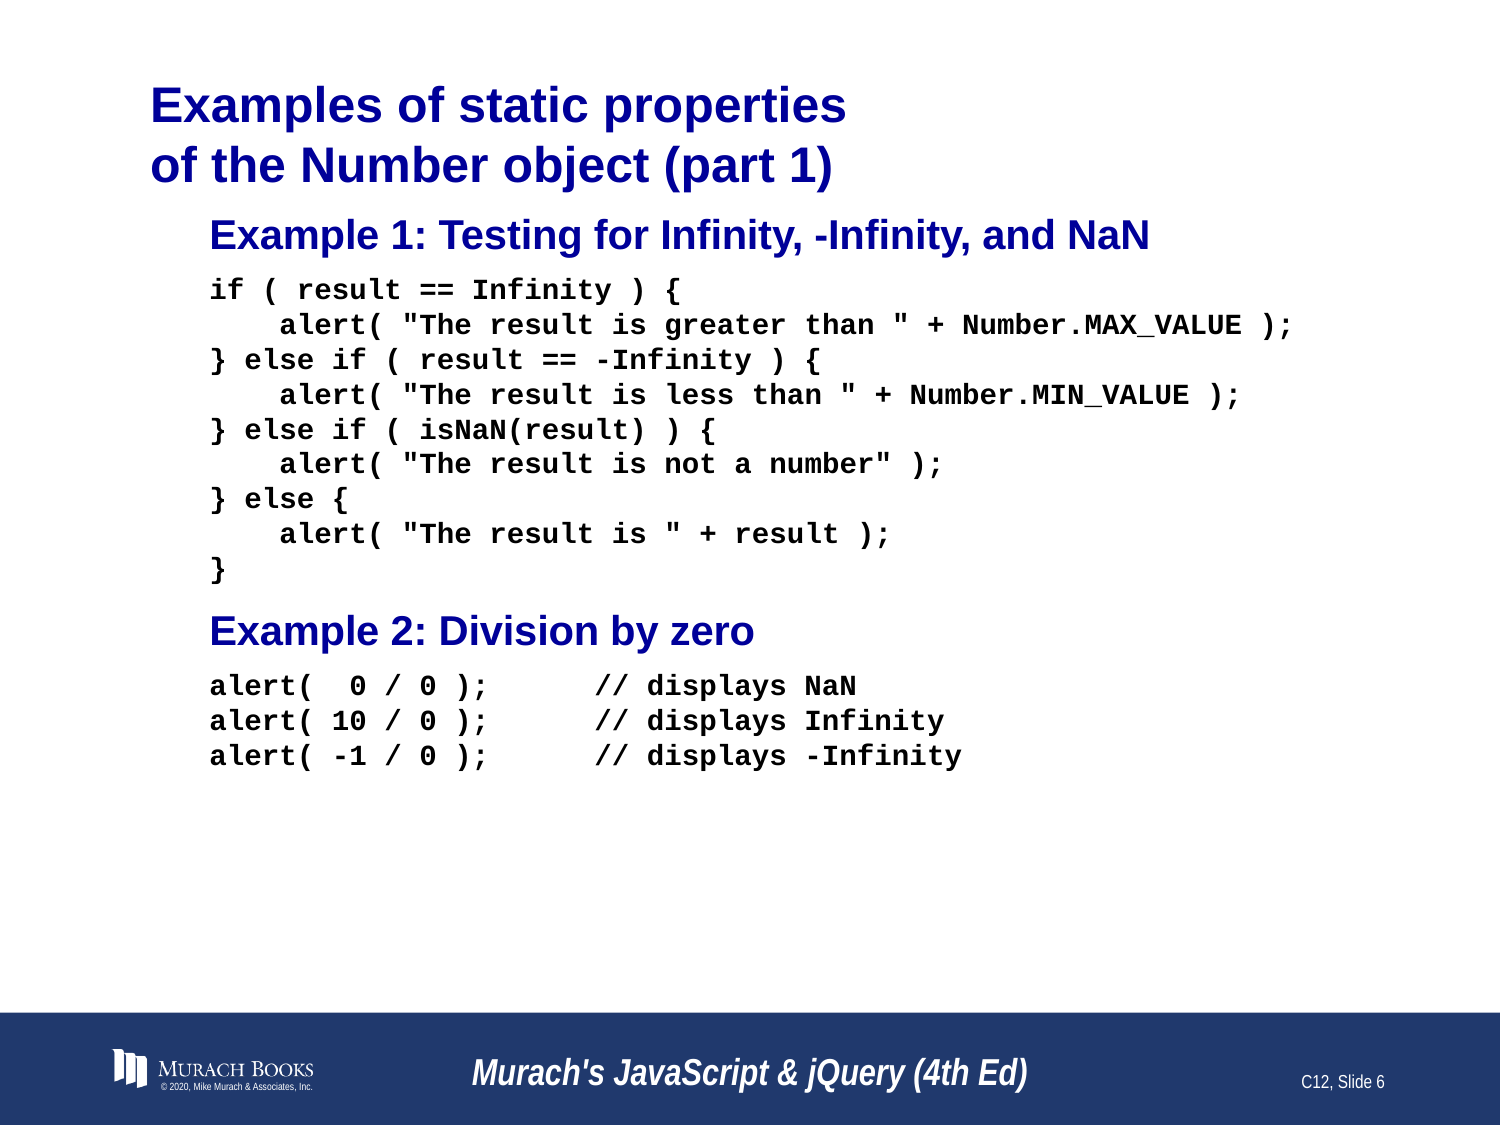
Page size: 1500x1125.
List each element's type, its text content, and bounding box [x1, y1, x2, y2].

slide_number Murach's JavaScript & jQuery (4th Ed) [463, 1025, 1050, 1100]
slide_number C12, Slide 6 [1087, 1025, 1400, 1100]
footer © 2020, Mike Murach & Associates, Inc. [12, 1025, 463, 1100]
title Examples of static properties of the Number object (part 1) [150, 72, 1350, 194]
list Example 1: Testing for Infinity, -Infinity, and NaN if ( result == Infinity ) { alert( "The result is greater than " + Number.MAX_VALUE ); } else if ( result == -Infinity ) { alert( "The result is less than " + Number.MIN_VALUE ); } else if ( isNaN(result) ) { alert( "The result is not a number" ); } else { alert( "The result is " + result ); } Example 2: Division by zero alert( 0 / 0 ); // displays NaN alert( 10 / 0 ); // displays Infinity alert( -1 / 0 ); // displays -Infinity [137, 200, 1350, 1000]
